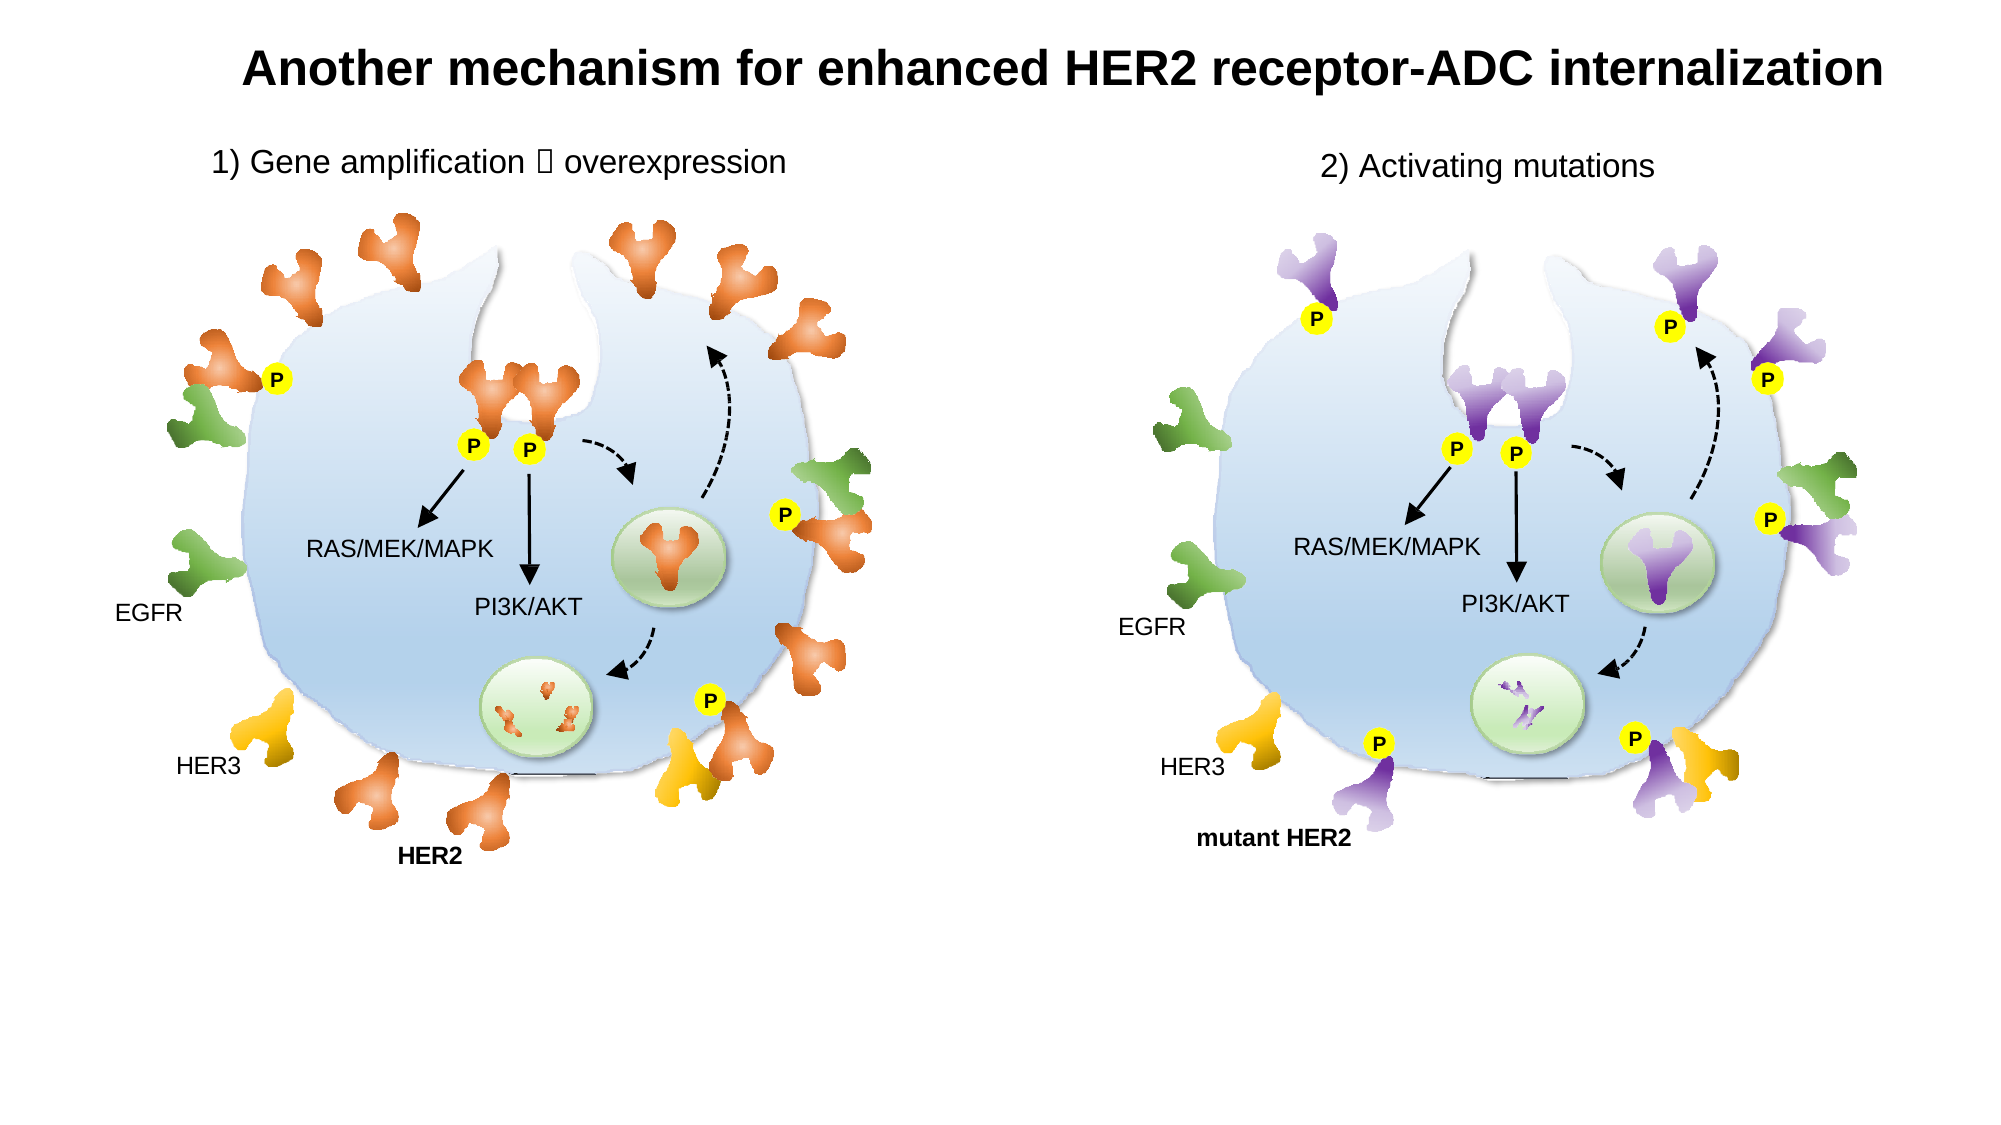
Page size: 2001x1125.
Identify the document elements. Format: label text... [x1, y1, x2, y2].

picture [445, 773, 510, 852]
picture [229, 688, 294, 767]
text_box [1166, 302, 1333, 609]
title Another mechanism for enhanced HER2 receptor-ADC internalization [239, 33, 1905, 224]
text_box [1466, 346, 1727, 766]
text_box EGFR [1116, 608, 1148, 641]
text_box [166, 213, 872, 830]
text_box 1) Gene amplification  overexpression [208, 138, 239, 181]
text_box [417, 297, 846, 529]
text_box mutant HER2 [1194, 840, 1356, 852]
picture [1751, 362, 1784, 395]
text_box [1619, 721, 1740, 818]
text_box HER2 [395, 838, 467, 870]
picture [1363, 726, 1395, 760]
picture [1754, 502, 1787, 535]
text_box EGFR [112, 594, 161, 627]
picture [694, 683, 727, 716]
picture [1440, 432, 1466, 465]
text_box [1153, 233, 1858, 833]
picture [768, 498, 801, 531]
picture [1654, 310, 1687, 343]
picture [260, 362, 293, 395]
